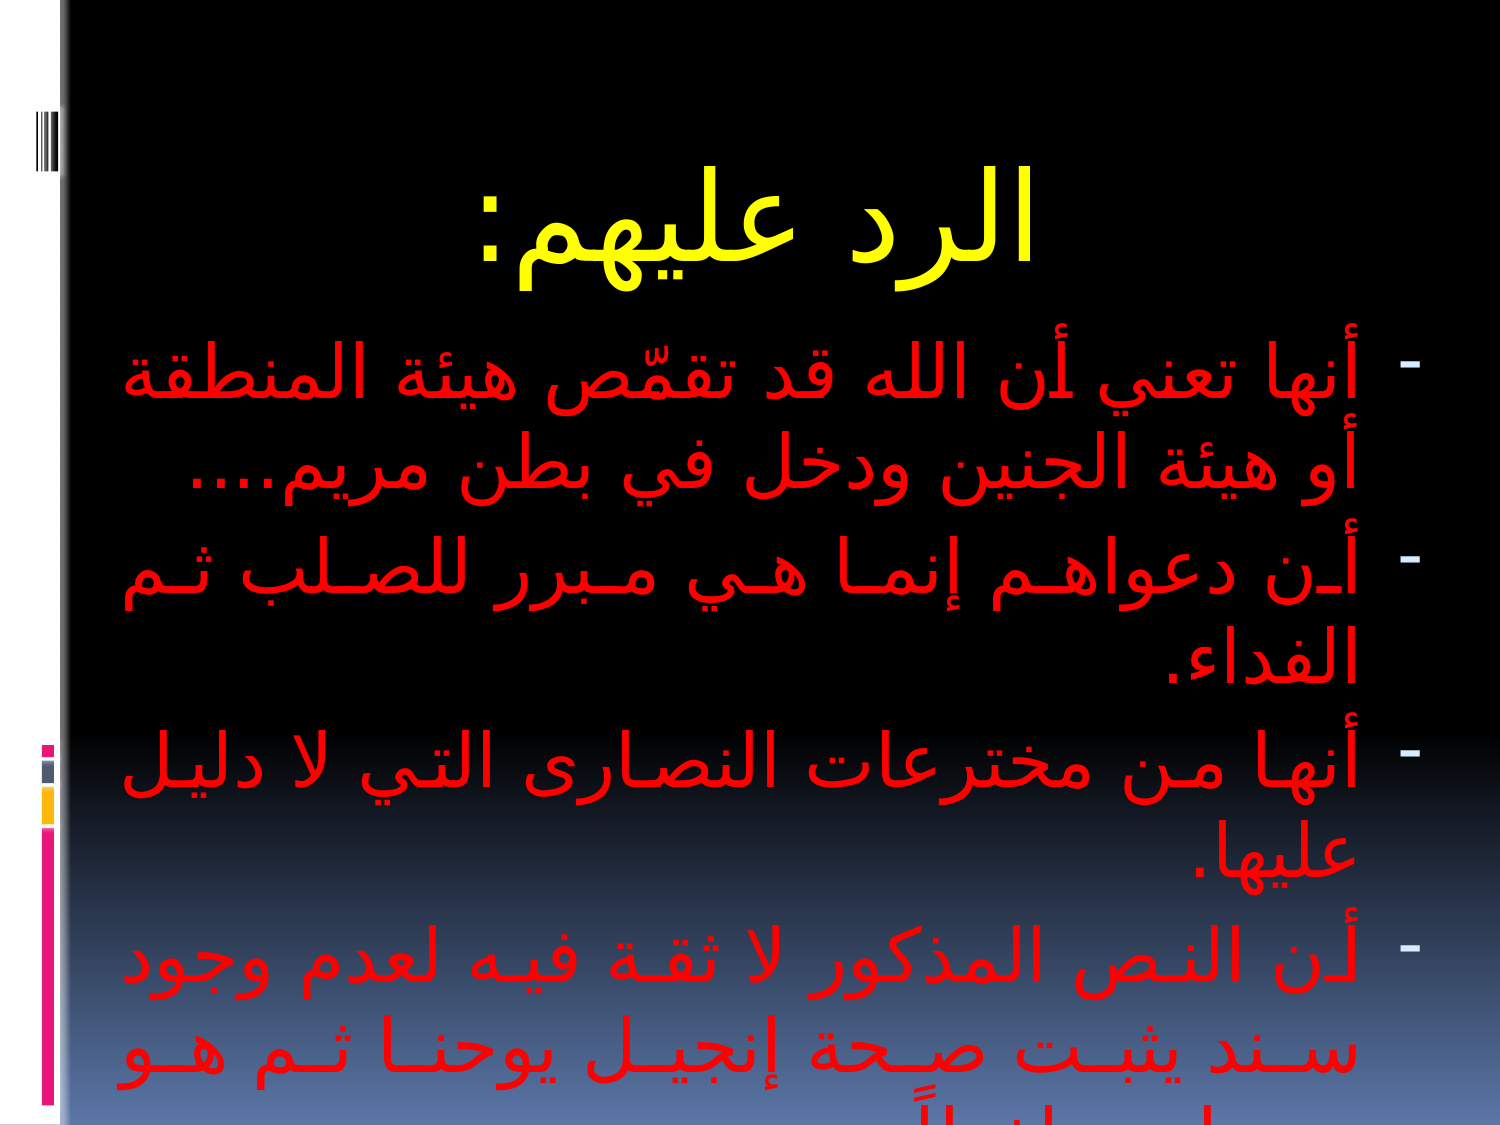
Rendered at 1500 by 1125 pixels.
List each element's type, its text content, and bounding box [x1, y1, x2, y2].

text_box أنها تعني أن الله قد تقمّص هيئة المنطقة أو هيئة الجنين ودخل في بطن مريم.... أن دعواهم إنما هي مبرر للصلب ثم الفداء. أنها من مخترعات النصارى التي لا دليل عليها. أن النص المذكور لا ثقة فيه لعدم وجود سند يثبت صحة إنجيل يوحنا ثم هو مضطرب لفظاً ومعنى. [105, 316, 1437, 950]
list الرد عليهم: [105, 128, 1437, 316]
